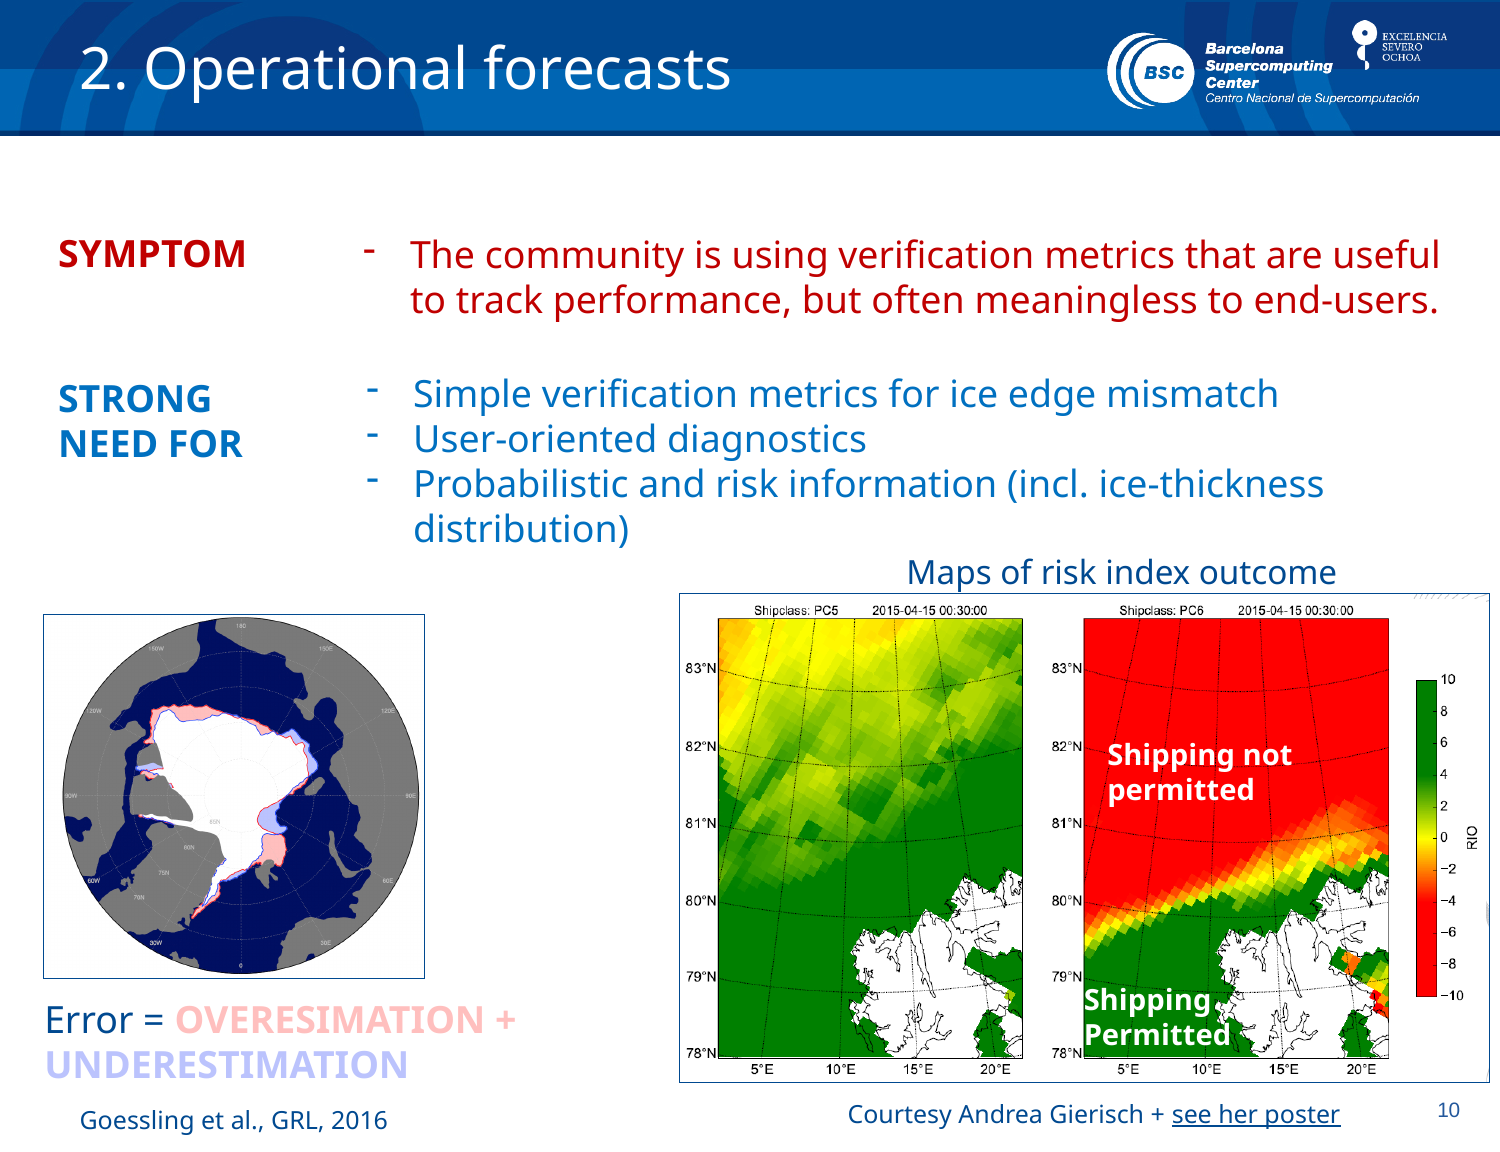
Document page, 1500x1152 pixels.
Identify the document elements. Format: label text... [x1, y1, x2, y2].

picture [43, 614, 425, 980]
text_box STRONG NEED FOR [43, 367, 290, 472]
title 2. Operational forecasts [65, 23, 1081, 138]
text_box Goessling et al., GRL, 2016 [64, 1097, 632, 1143]
text_box Error = OVERESIMATION + UNDERESTIMATION [29, 989, 573, 1094]
picture [0, 0, 1500, 136]
text_box The community is using verification metrics that are useful to track performance, but often meaningless to end-users. [348, 223, 1495, 374]
text_box Maps of risk index outcome [891, 543, 1412, 591]
text_box Courtesy Andrea Gierisch + see her poster [832, 1090, 1400, 1136]
text_box Simple verification metrics for ice edge mismatch User-oriented diagnostics Probabilistic and risk information (incl. ice-thickness distribution) [351, 374, 1495, 558]
text_box SYMPTOM [43, 222, 290, 282]
text_box Shipping Permitted [1494, 974, 1500, 1059]
picture [678, 592, 1490, 1083]
